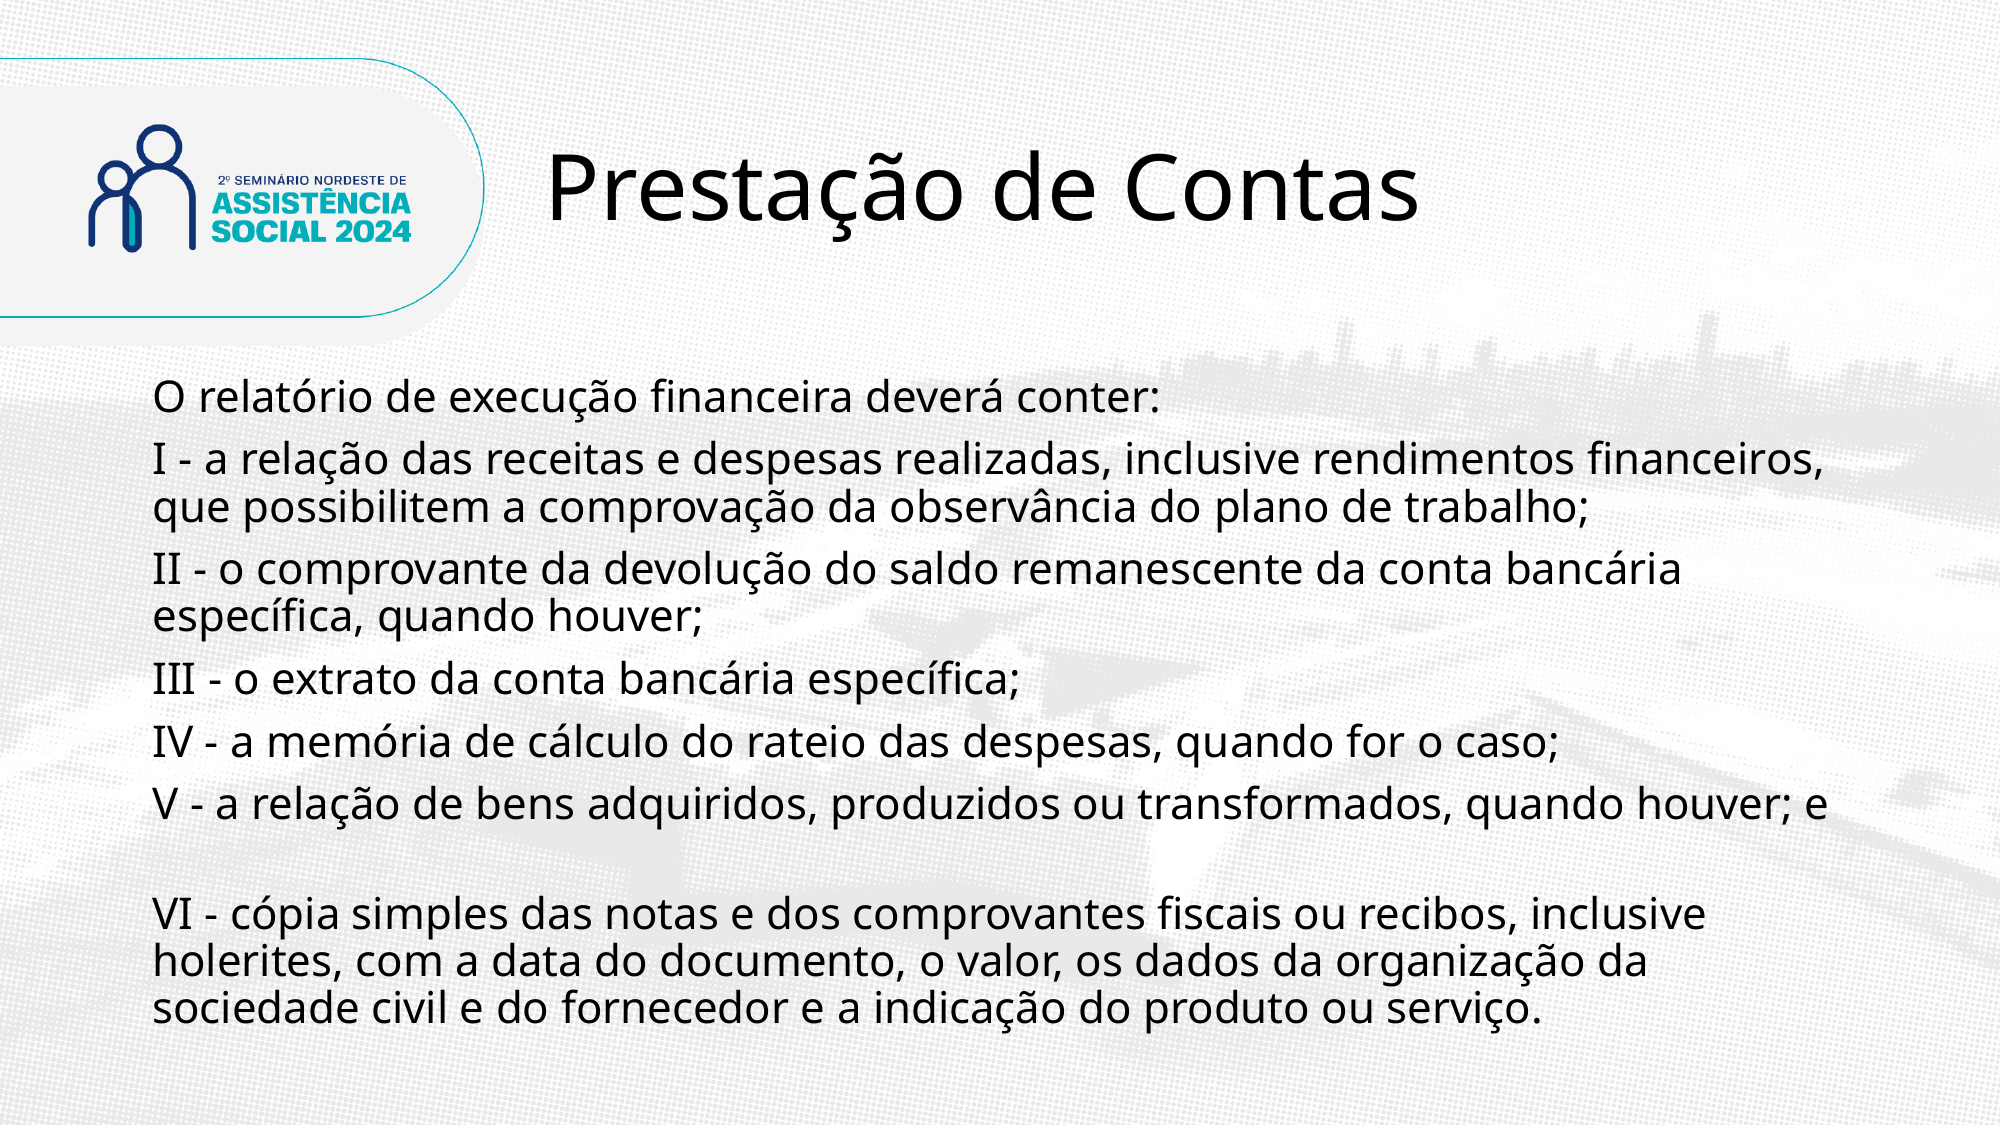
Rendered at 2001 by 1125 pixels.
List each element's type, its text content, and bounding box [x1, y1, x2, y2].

title Prestação de Contas [529, 82, 1863, 300]
list O relatório de execução financeira deverá conter: I - a relação das receitas e despesas realizadas, inclusive rendimentos financeiros, que possibilitem a comprovação da observância do plano de trabalho; II - o comprovante da devolução do saldo remanescente da conta bancária específica, quando houver; III - o extrato da conta bancária específica; IV - a memória de cálculo do rateio das despesas, quando for o caso; V - a relação de bens adquiridos, produzidos ou transformados, quando houver; e VI - cópia simples das notas e dos comprovantes fiscais ou recibos, inclusive holerites, com a data do documento, o valor, os dados da organização da sociedade civil e do fornecedor e a indicação do produto ou serviço. [137, 367, 1863, 1081]
picture [0, 0, 2001, 1125]
